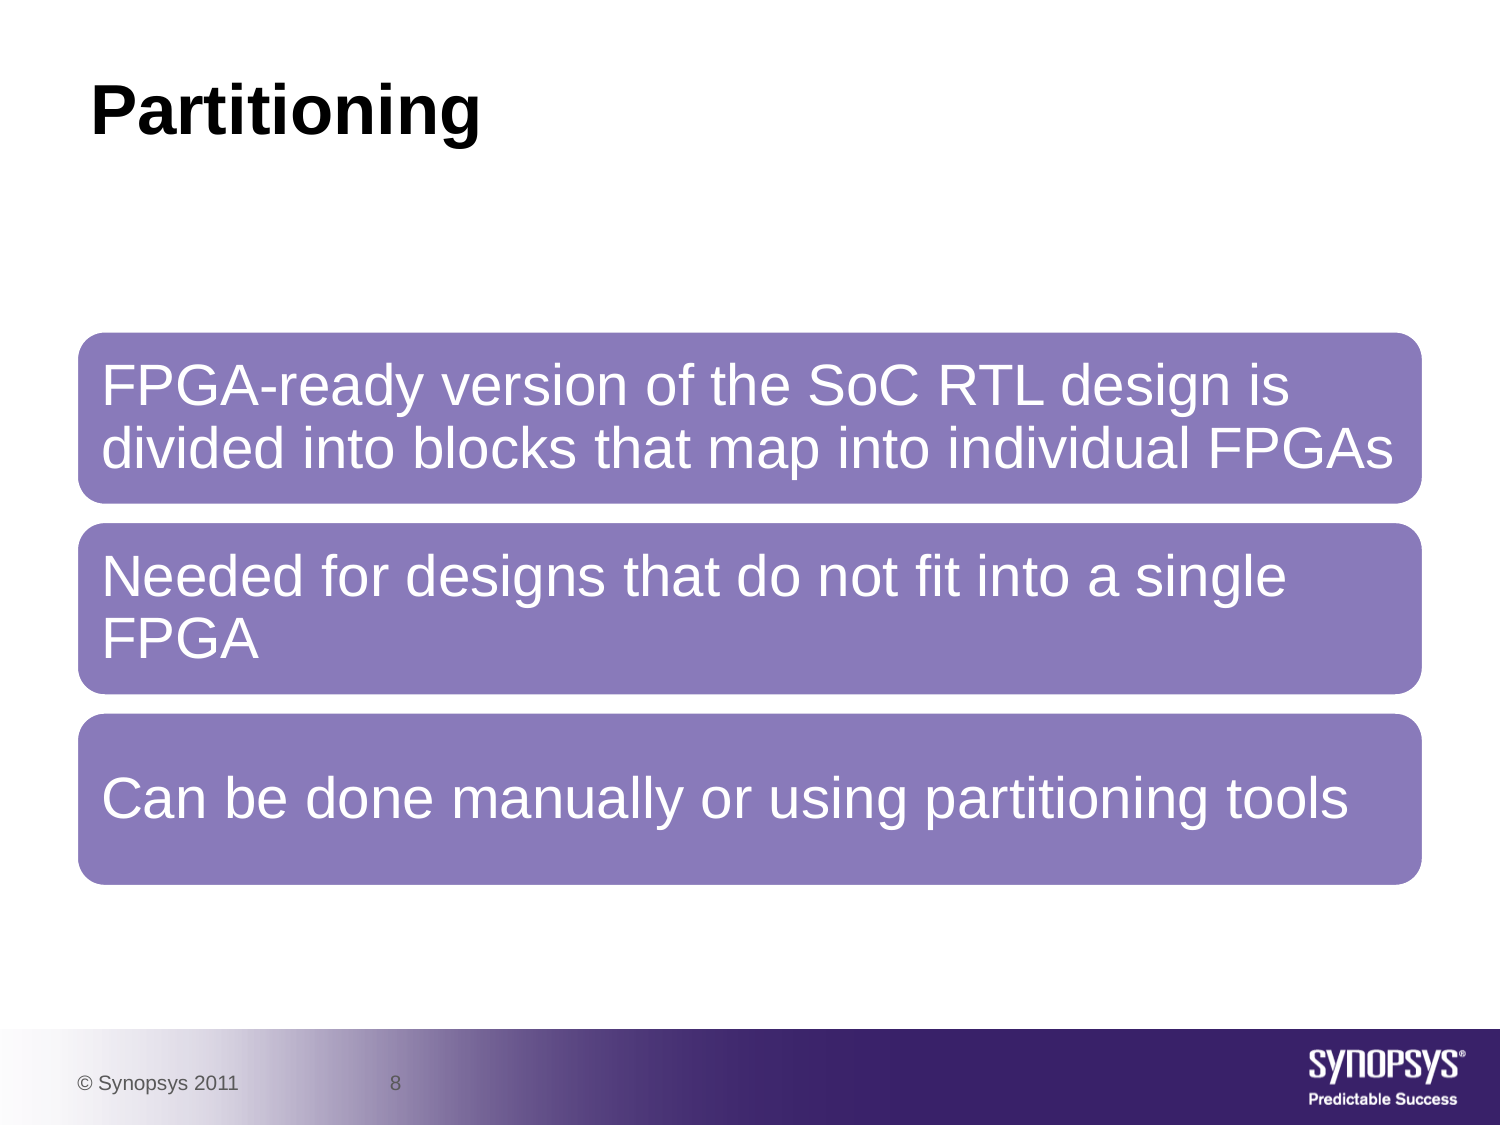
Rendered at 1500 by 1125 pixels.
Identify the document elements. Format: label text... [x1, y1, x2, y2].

picture [0, 1029, 1500, 1125]
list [74, 237, 1426, 981]
title Partitioning [75, 12, 1500, 200]
